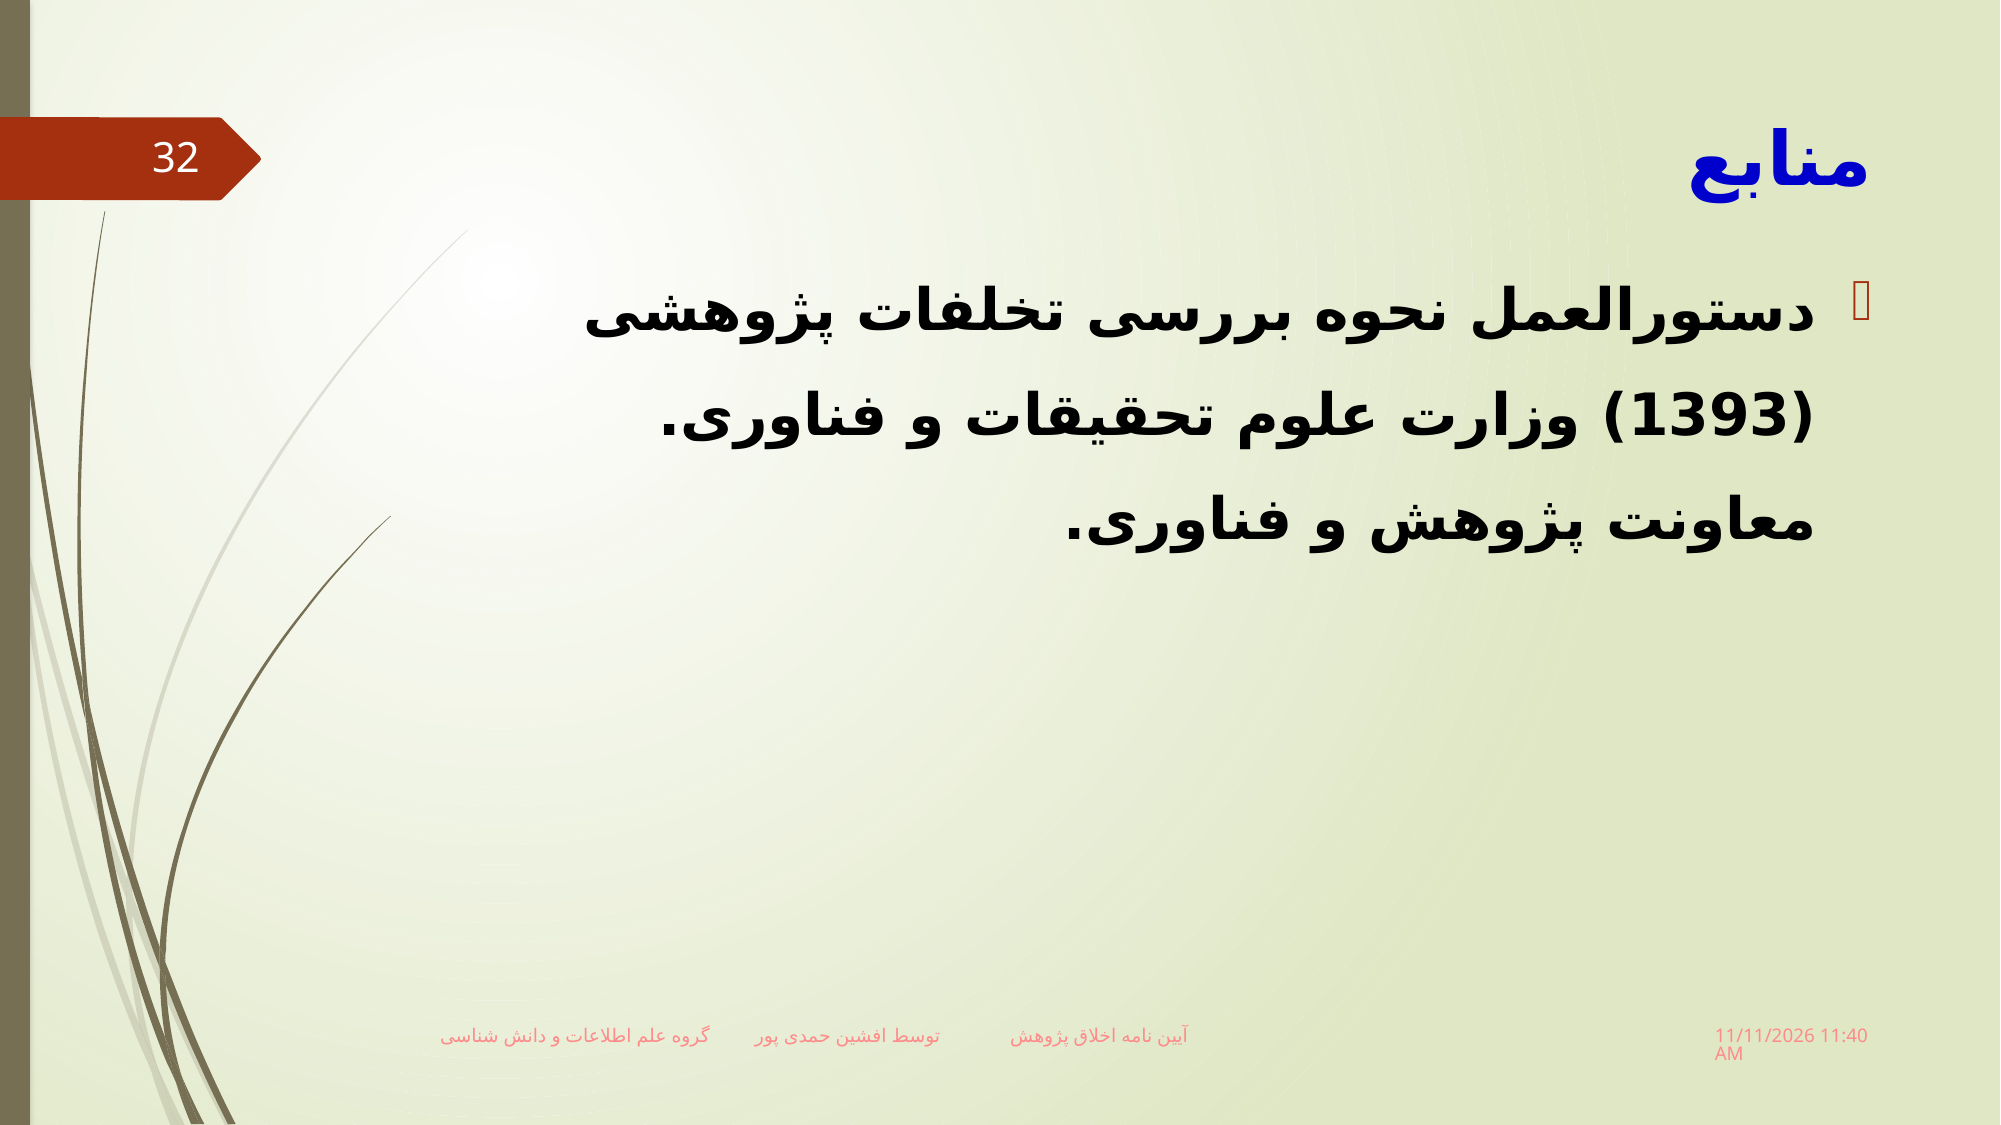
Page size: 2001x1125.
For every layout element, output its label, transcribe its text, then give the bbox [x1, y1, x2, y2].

list دستورالعمل نحوه بررسی تخلفات پژوهشی (1393) وزارت علوم تحقیقات و فناوری. معاونت پژوهش و فناوری. [425, 229, 1888, 850]
footer آیین نامه اخلاق پژوهش توسط افشین حمدی پور گروه علم اطلاعات و دانش شناسی [424, 1006, 1675, 1067]
slide_number 17 دسامبر 18 [1699, 1005, 1888, 1067]
title منابع [425, 102, 1888, 229]
slide_number 32 [87, 129, 216, 190]
